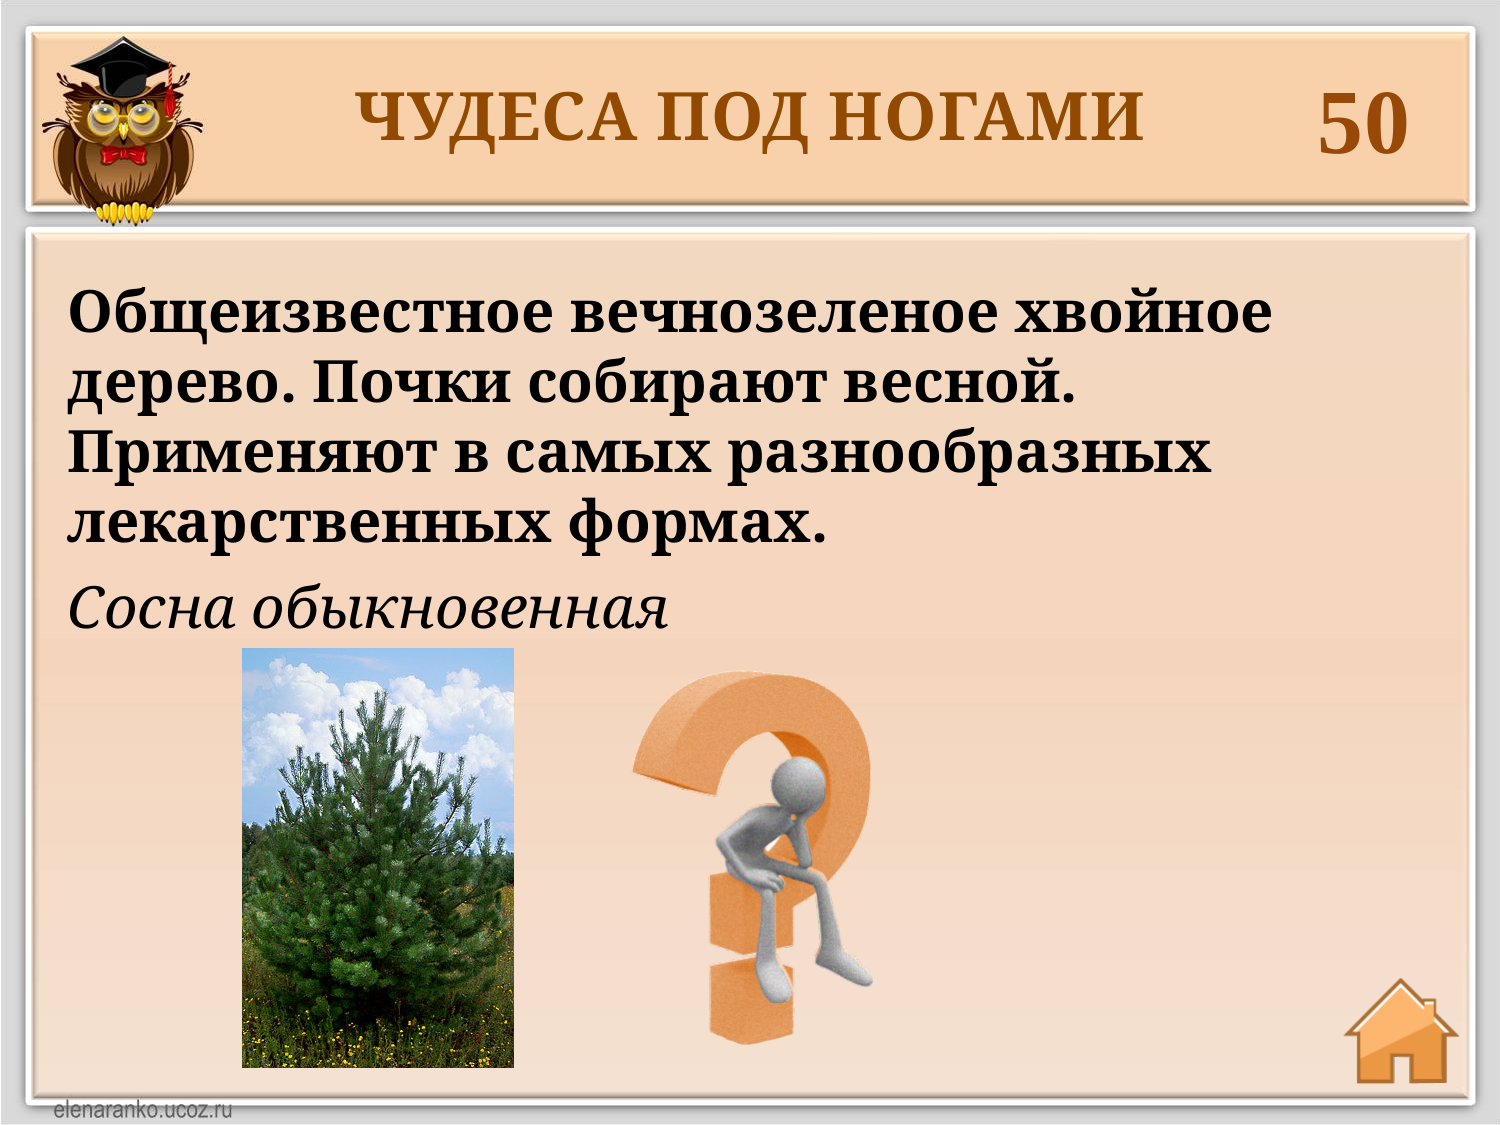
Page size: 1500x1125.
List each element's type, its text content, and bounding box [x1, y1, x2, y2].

text_box Сосна обыкновенная [53, 562, 1447, 648]
text_box ЧУДЕСА ПОД НОГАМИ [218, 66, 1281, 161]
text_box Общеизвестное вечнозеленое хвойное дерево. Почки собирают весной. Применяют в самых разнообразных лекарственных формах. [53, 267, 1447, 562]
picture [0, 0, 1500, 1125]
text_box 50 [1281, 54, 1447, 180]
